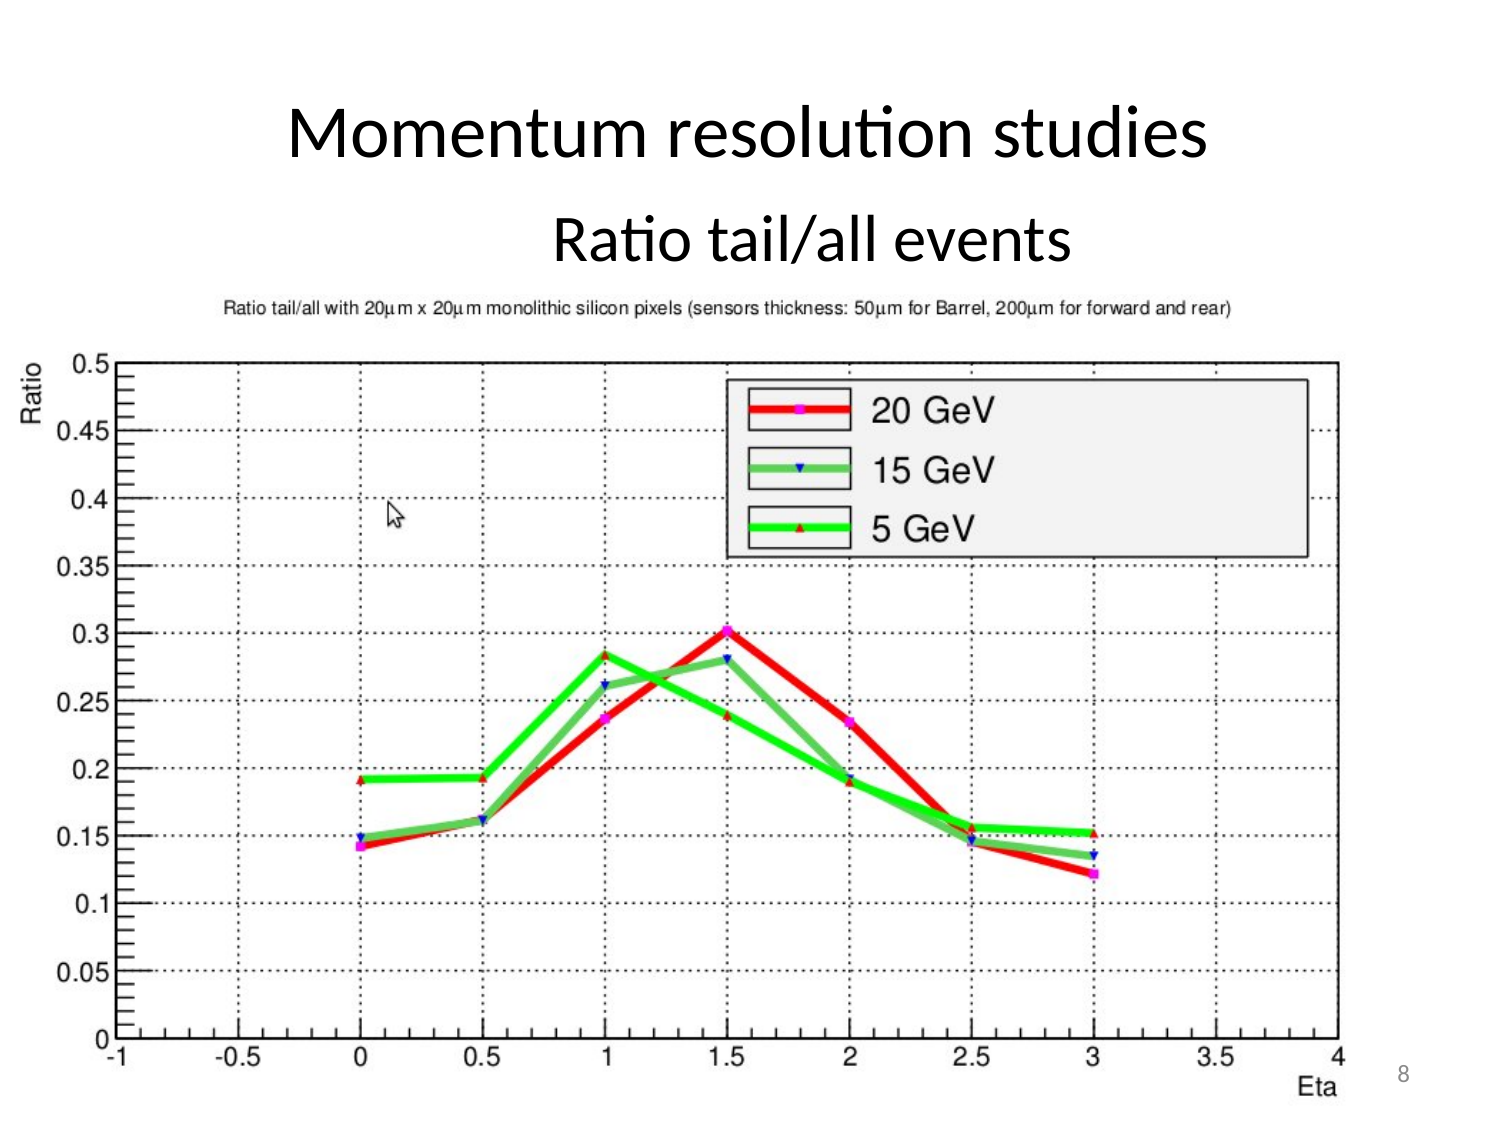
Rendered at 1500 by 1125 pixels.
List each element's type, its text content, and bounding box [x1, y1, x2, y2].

picture [0, 283, 1384, 1113]
slide_number 8 [1388, 1042, 1425, 1103]
text_box Ratio tail/all events [249, 187, 1375, 281]
text_box Momentum resolution studies [174, 74, 1338, 180]
